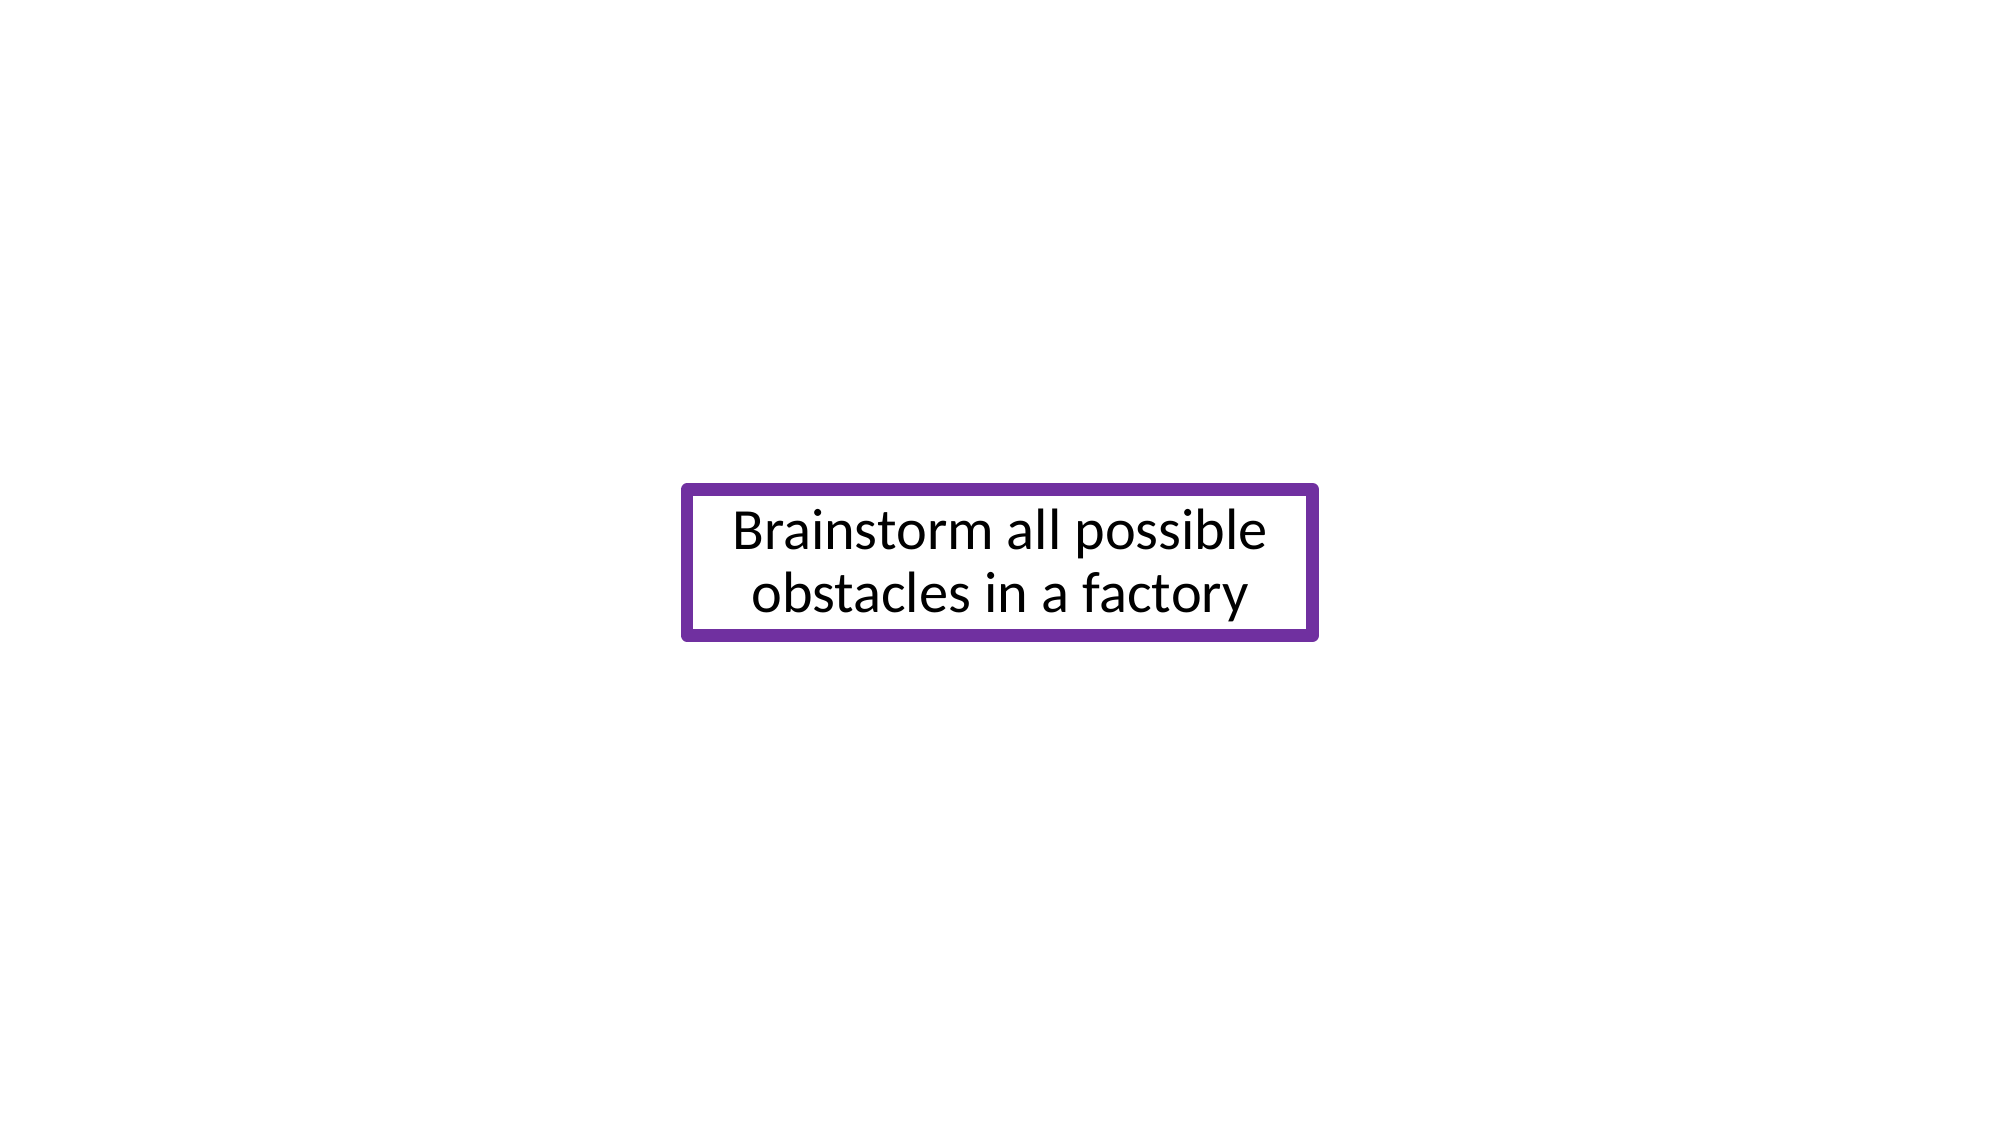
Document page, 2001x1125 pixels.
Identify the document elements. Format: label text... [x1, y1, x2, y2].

list Brainstorm all possible obstacles in a factory [687, 489, 1313, 636]
